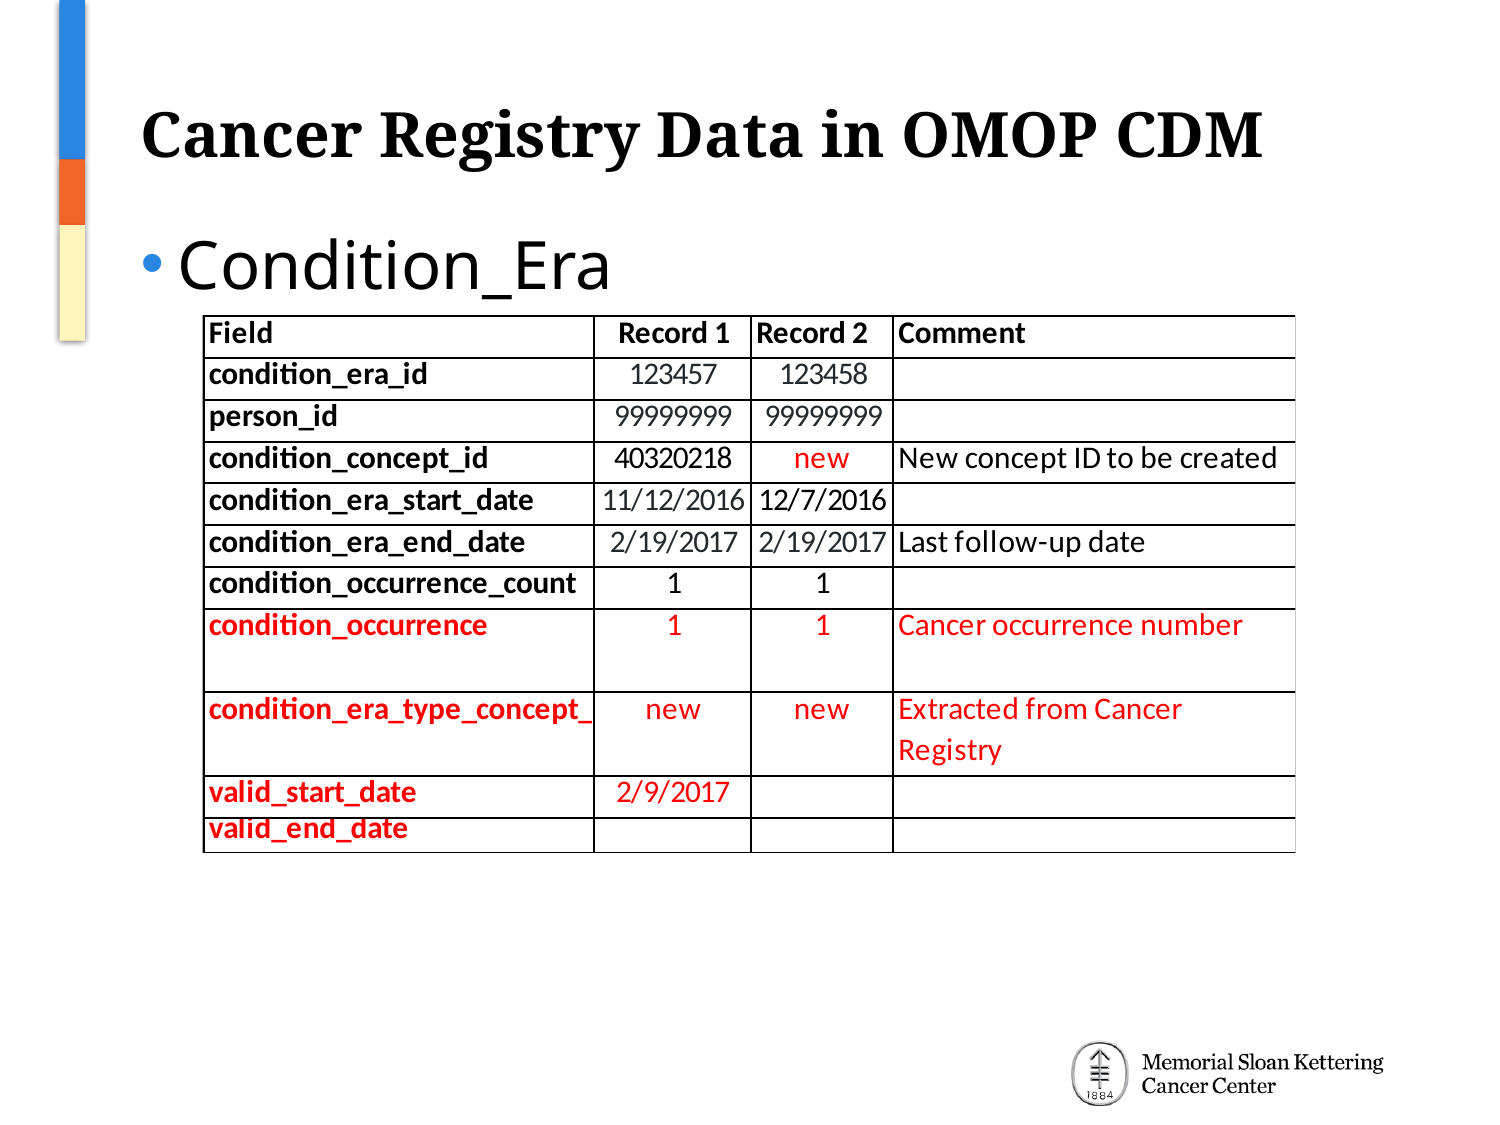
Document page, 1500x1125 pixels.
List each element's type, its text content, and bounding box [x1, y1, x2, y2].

title Cancer Registry Data in OMOP CDM [125, 48, 1412, 178]
picture [202, 315, 1298, 855]
list Condition_Era [125, 214, 1386, 1034]
